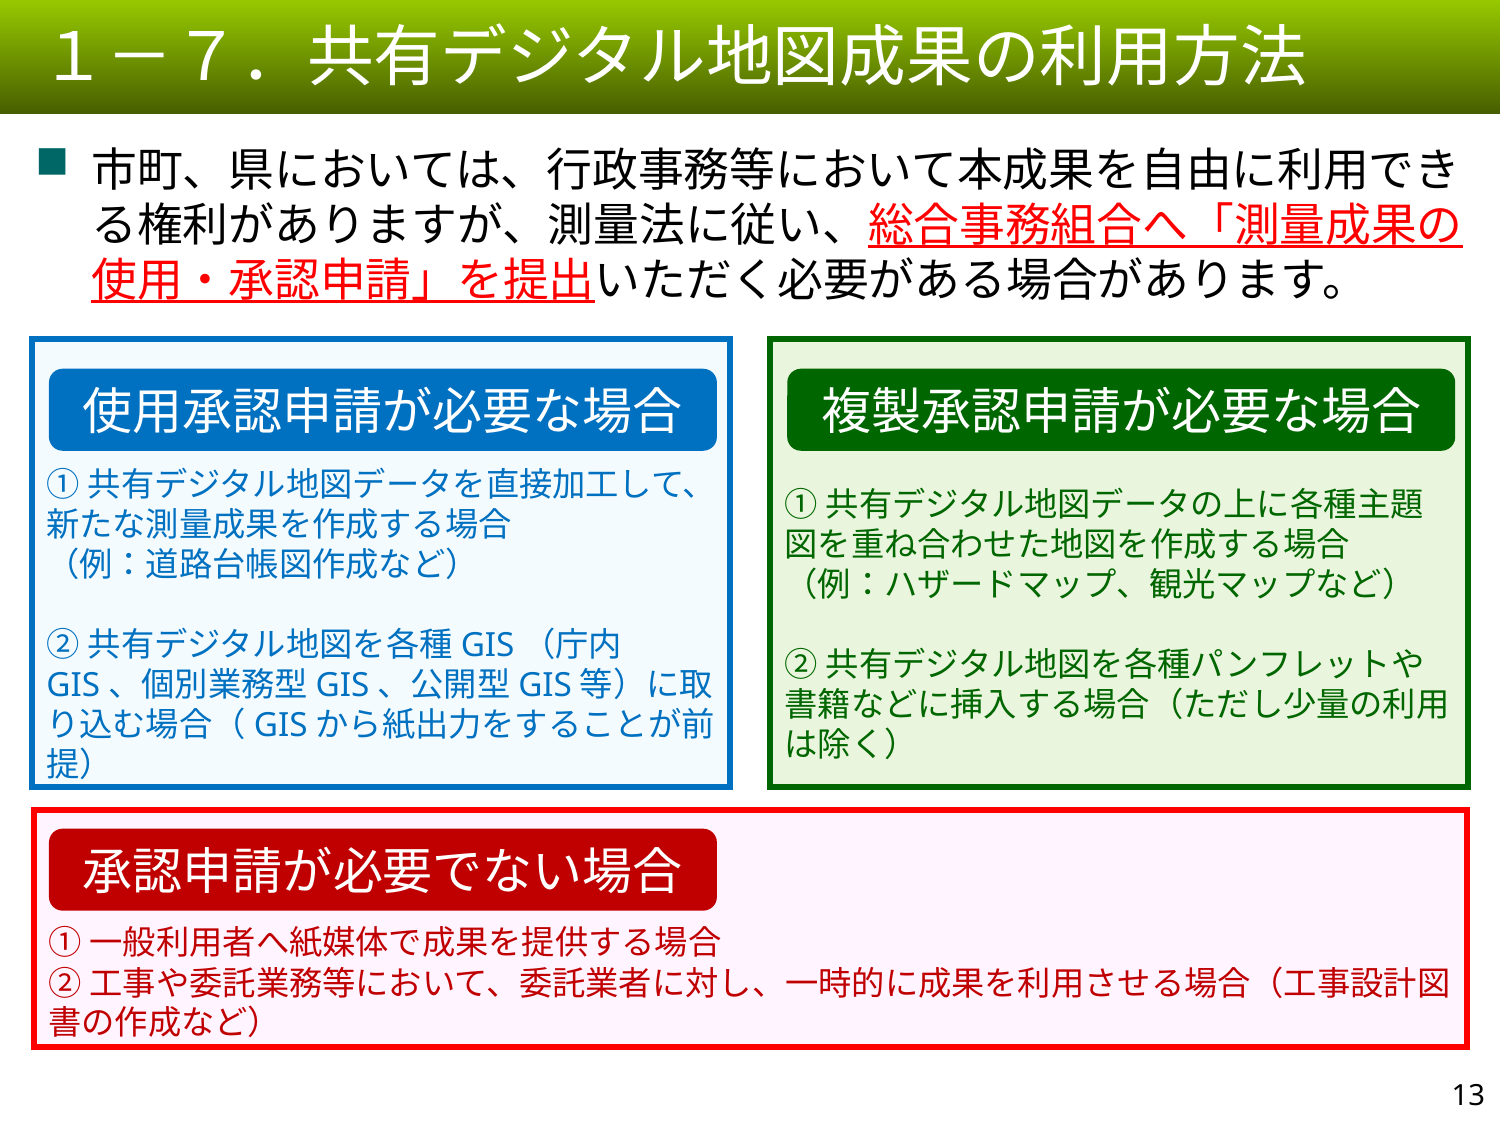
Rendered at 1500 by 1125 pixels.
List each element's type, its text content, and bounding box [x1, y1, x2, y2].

text_box ①共有デジタル地図データの上に各種主題図を重ね合わせた地図を作成する場合 （例：ハザードマップ、観光マップなど） ②共有デジタル地図を各種パンフレットや書籍などに挿入する場合（ただし少量の利用は除く） [769, 339, 1469, 787]
text_box ①共有デジタル地図データを直接加工して、新たな測量成果を作成する場合 （例：道路台帳図作成など） ②共有デジタル地図を各種GIS（庁内GIS、個別業務型GIS、公開型GIS等）に取り込む場合（GISから紙出力をすることが前提） [31, 339, 731, 787]
text_box 12 [1149, 1068, 1500, 1125]
text_box 複製承認申請が必要な場合 [787, 368, 1456, 451]
text_box ①一般利用者へ紙媒体で成果を提供する場合 ②工事や委託業務等において、委託業者に対し、一時的に成果を利用させる場合（工事設計図書の作成など） [33, 810, 1467, 1047]
text_box 使用承認申請が必要な場合 [48, 368, 717, 451]
text_box 市町、県においては、行政事務等において本成果を自由に利用できる権利がありますが、測量法に従い、総合事務組合へ「測量成果の使用・承認申請」を提出いただく必要がある場合があります。 [20, 133, 1482, 315]
title １－７．共有デジタル地図成果の利用方法 [25, 12, 1471, 96]
text_box 承認申請が必要でない場合 [48, 828, 717, 911]
